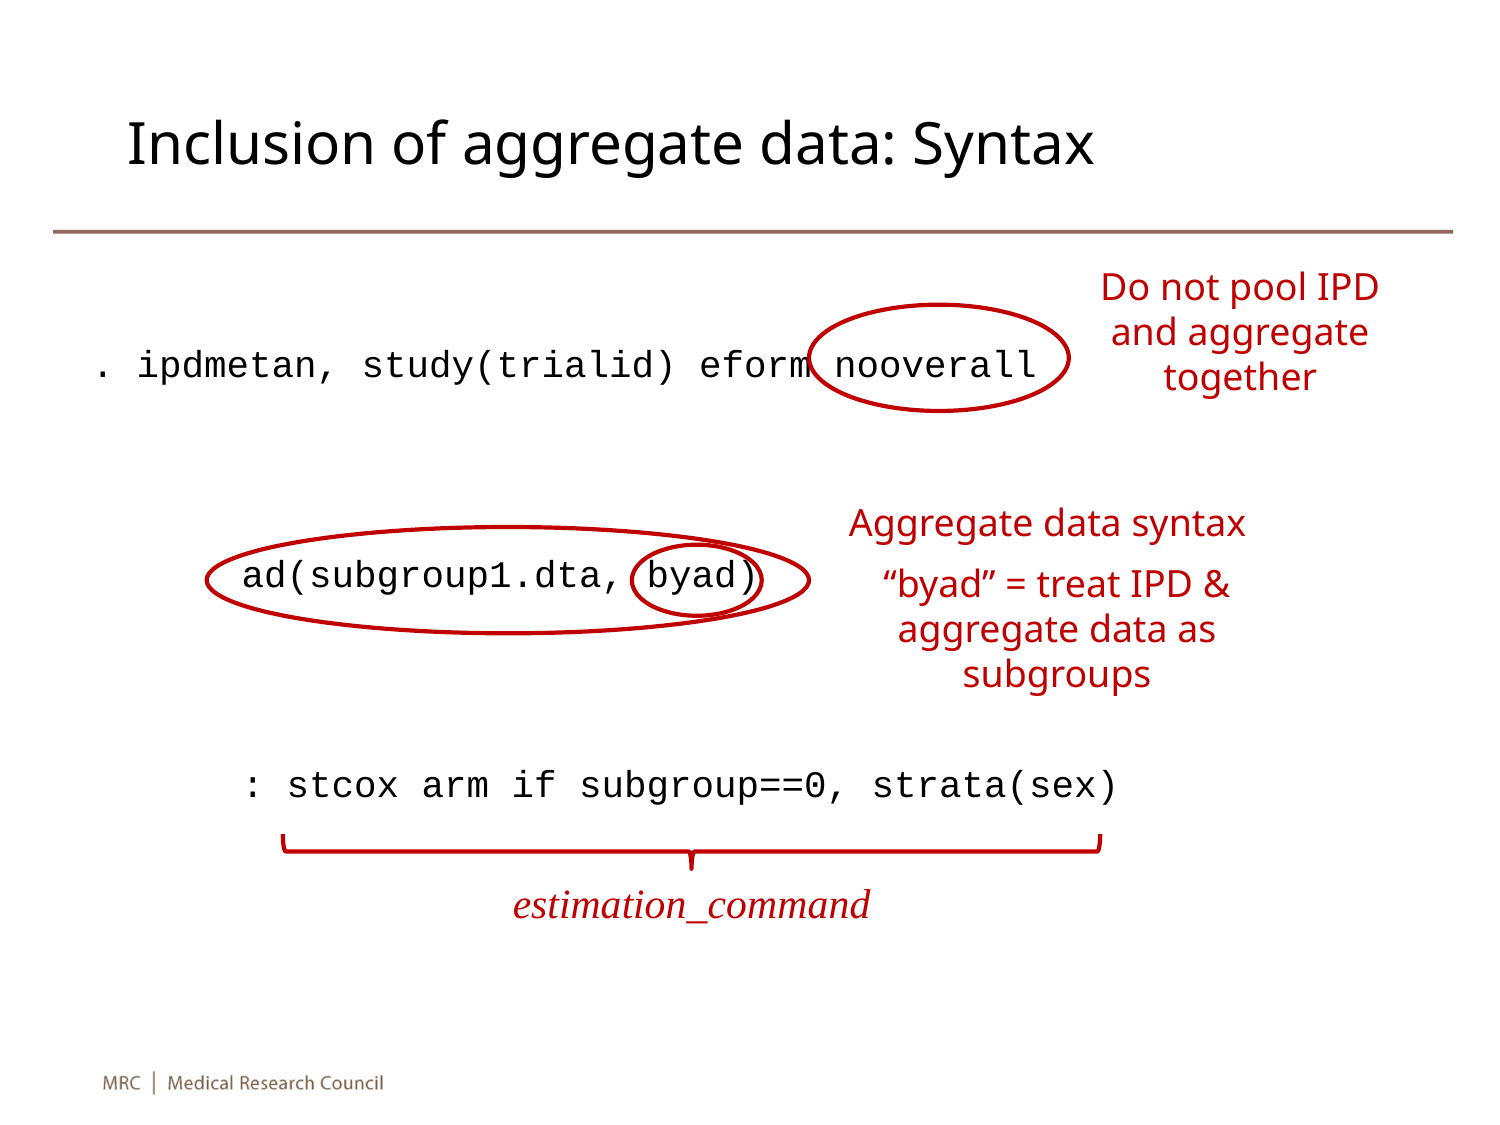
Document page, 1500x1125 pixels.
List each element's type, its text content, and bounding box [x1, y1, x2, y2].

text_box Aggregate data syntax [809, 491, 1287, 552]
text_box estimation_command [296, 869, 1088, 935]
text_box [808, 304, 1068, 411]
picture [100, 1083, 384, 1095]
text_box [631, 544, 762, 616]
title Inclusion of aggregate data: Syntax [112, 75, 1397, 208]
list . ipdmetan, study(trialid) eform nooverall ad(subgroup1.dta, byad) : stcox arm if subgroup==0, strata(sex) [76, 332, 1477, 1083]
text_box [282, 834, 1101, 869]
text_box “byad” = treat IPD & aggregate data as subgroups [844, 552, 1270, 702]
text_box [206, 527, 810, 634]
text_box Do not pool IPD and aggregate together [1068, 255, 1412, 405]
